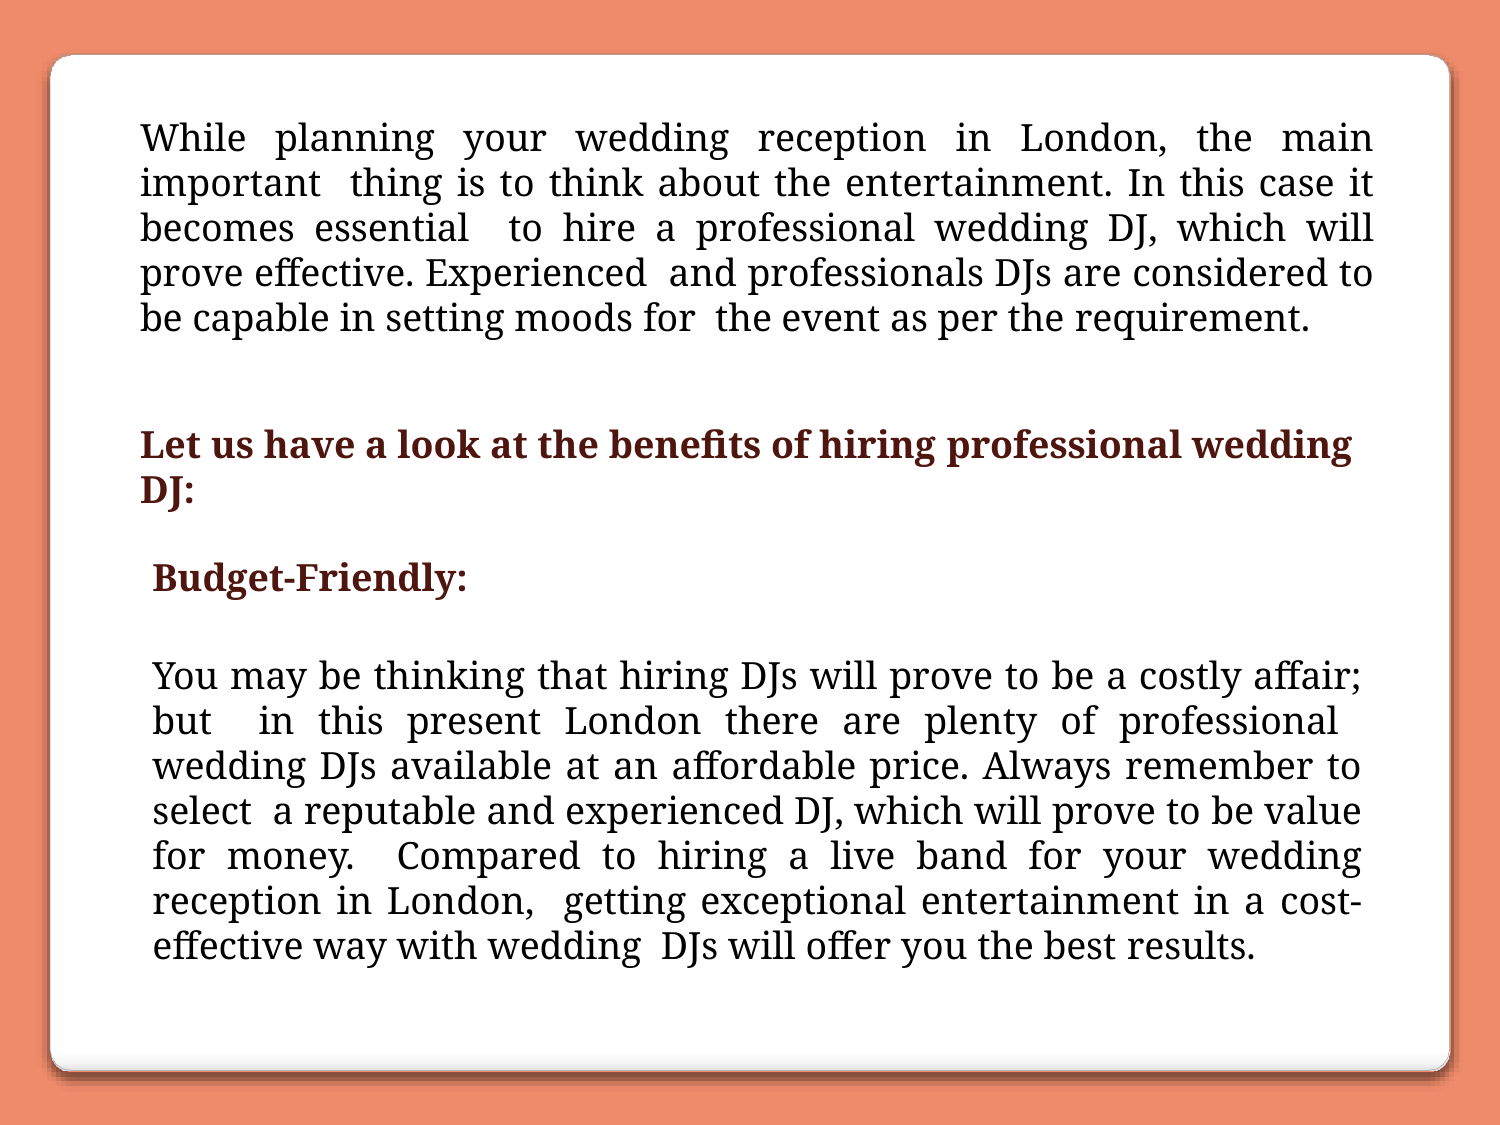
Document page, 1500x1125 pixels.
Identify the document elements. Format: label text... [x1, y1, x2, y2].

picture [37, 49, 1463, 1092]
title While planning your wedding reception in London, the main important thing is to think about the entertainment. In this case it becomes essential to hire a professional wedding DJ, which will prove effective. Experienced and professionals DJs are considered to be capable in setting moods for the event as per the requirement. [137, 111, 1375, 339]
text_box Let us have a look at the benefits of hiring professional wedding DJ: Budget-Friendly: You may be thinking that hiring DJs will prove to be a costly affair; but in this present London there are plenty of professional wedding DJs available at an affordable price. Always remember to select a reputable and experienced DJ, which will prove to be value for money. Compared to hiring a live band for your wedding reception in London, getting exceptional entertainment in a cost-effective way with wedding DJs will offer you the best results. [137, 418, 1372, 968]
